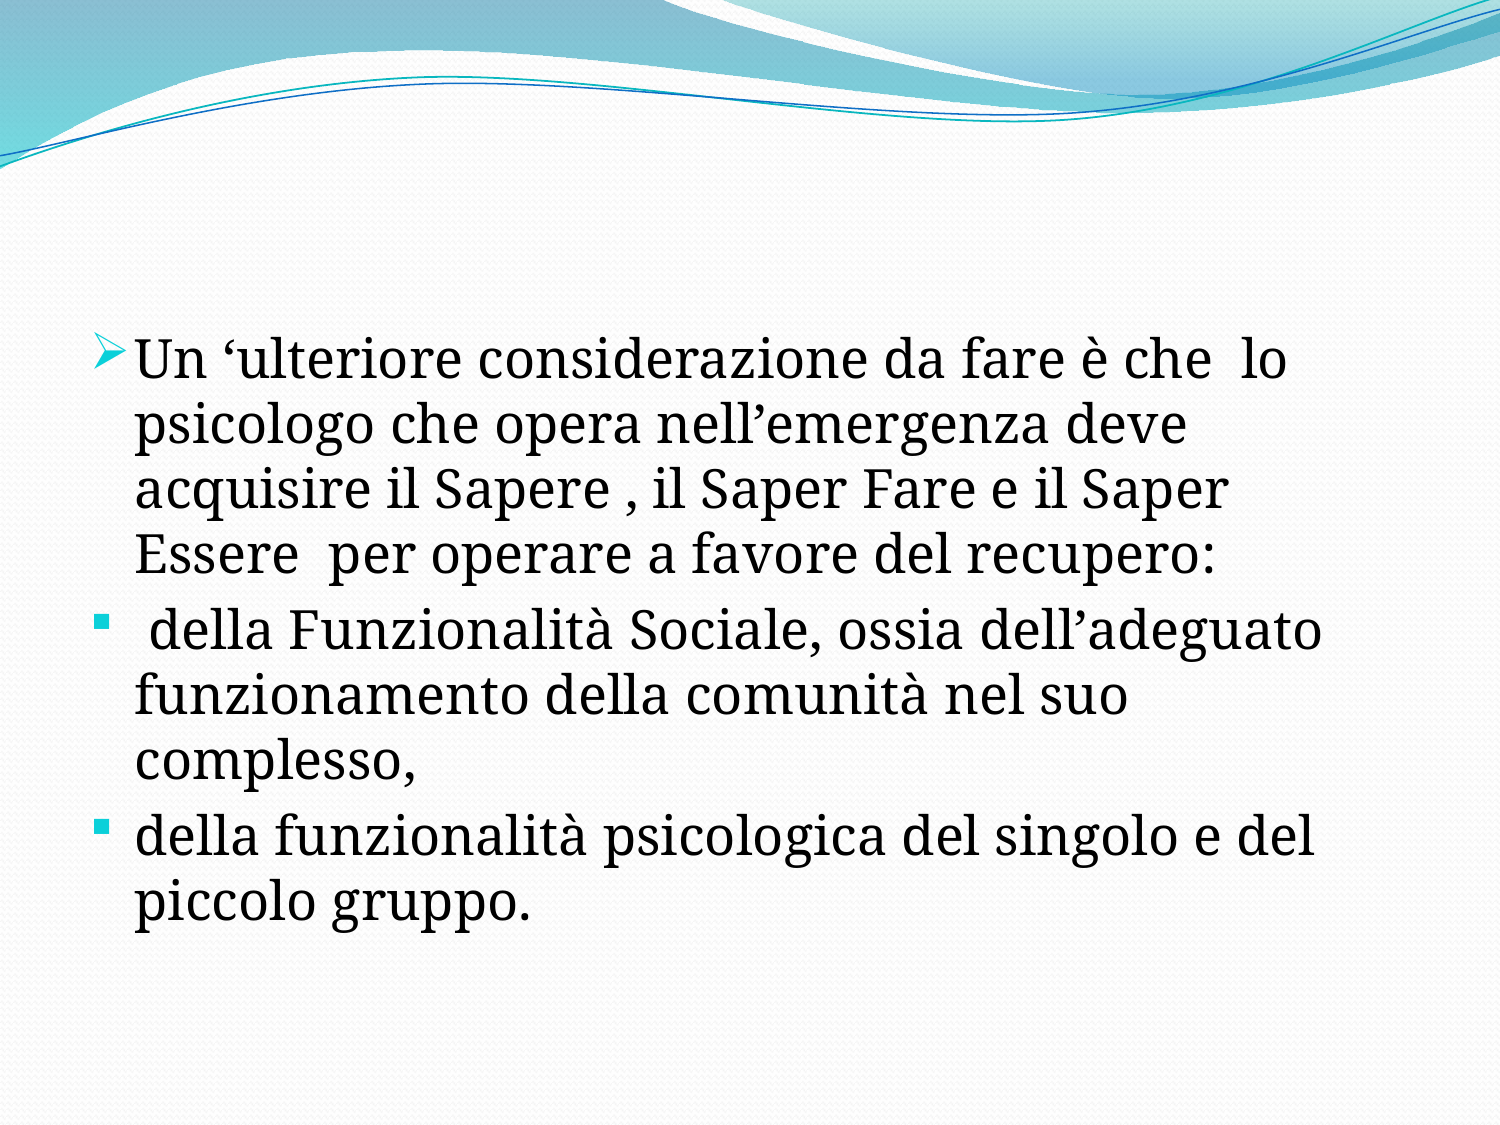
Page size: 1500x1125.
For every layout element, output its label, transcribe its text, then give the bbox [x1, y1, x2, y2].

list Un ‘ulteriore considerazione da fare è che lo psicologo che opera nell’emergenza deve acquisire il Sapere , il Saper Fare e il Saper Essere per operare a favore del recupero: della Funzionalità Sociale, ossia dell’adeguato funzionamento della comunità nel suo complesso, della funzionalità psicologica del singolo e del piccolo gruppo. [75, 317, 1425, 1038]
